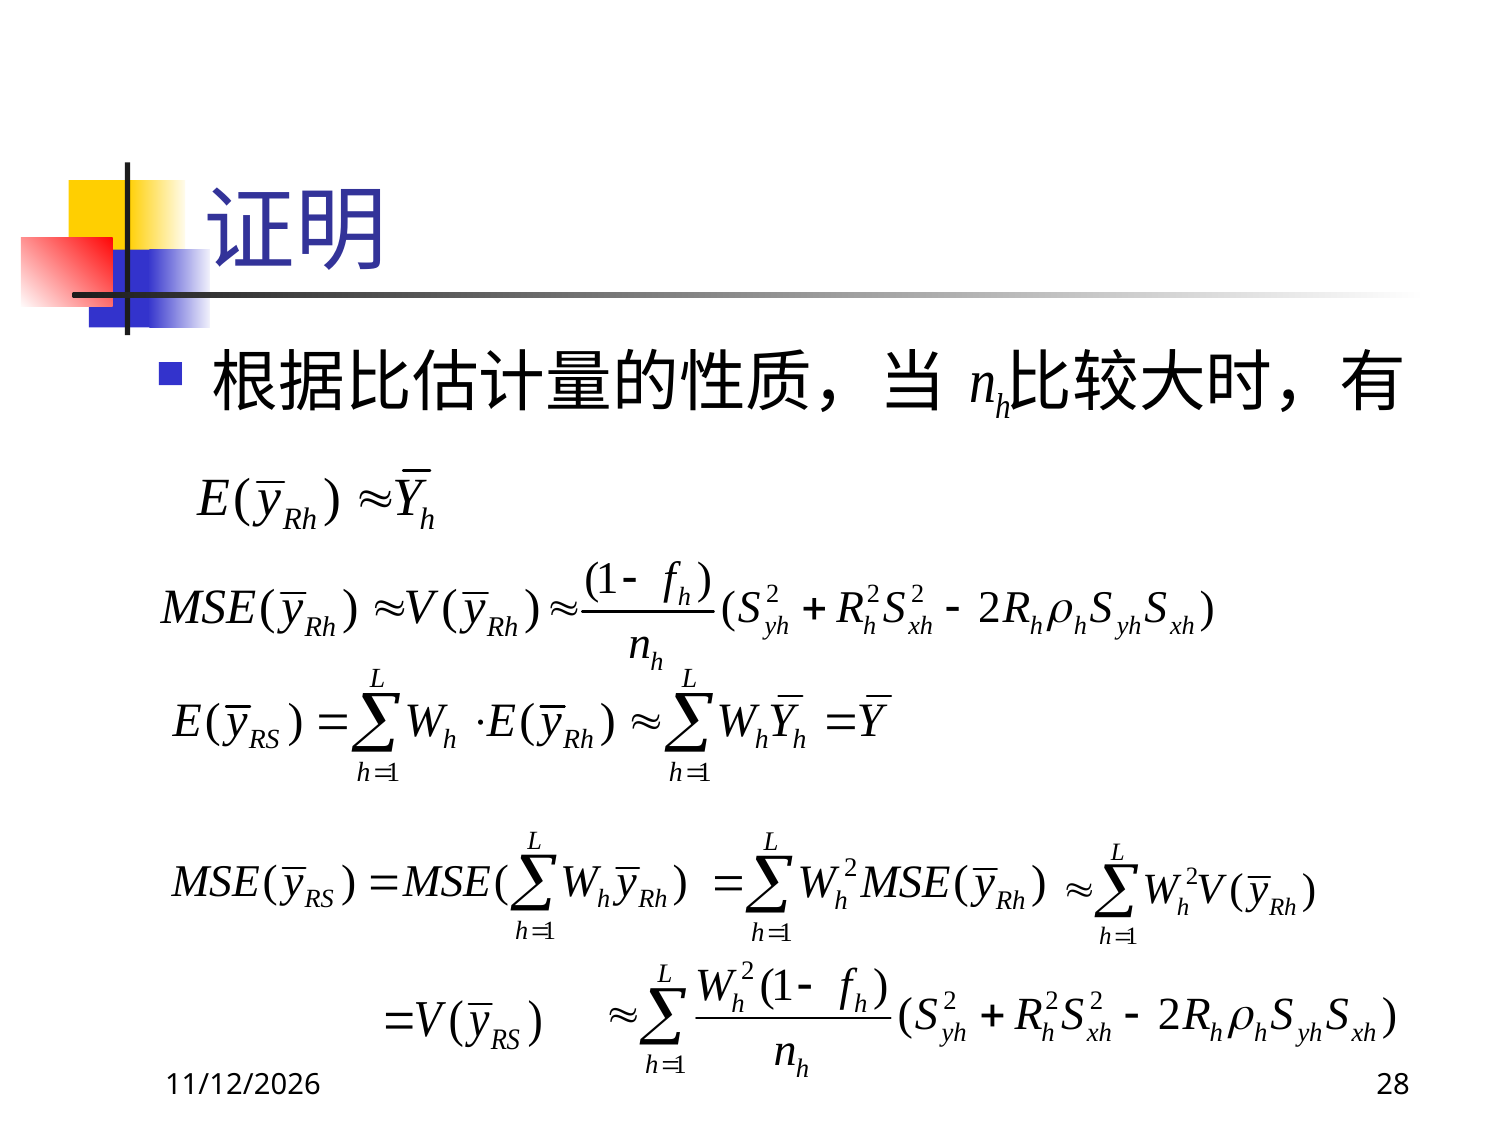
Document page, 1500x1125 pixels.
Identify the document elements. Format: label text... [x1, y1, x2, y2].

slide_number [149, 1037, 463, 1113]
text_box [152, 573, 533, 649]
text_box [163, 655, 903, 793]
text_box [960, 339, 1020, 434]
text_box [1054, 831, 1325, 947]
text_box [597, 948, 1407, 1088]
list 根据比估计量的性质，当 比较大时，有 [140, 330, 1470, 1007]
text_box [538, 550, 1222, 680]
title 证明 [188, 101, 1468, 289]
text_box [702, 820, 1055, 947]
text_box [163, 820, 695, 950]
slide_number 28 [1112, 1037, 1426, 1113]
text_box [187, 456, 448, 543]
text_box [374, 984, 552, 1062]
